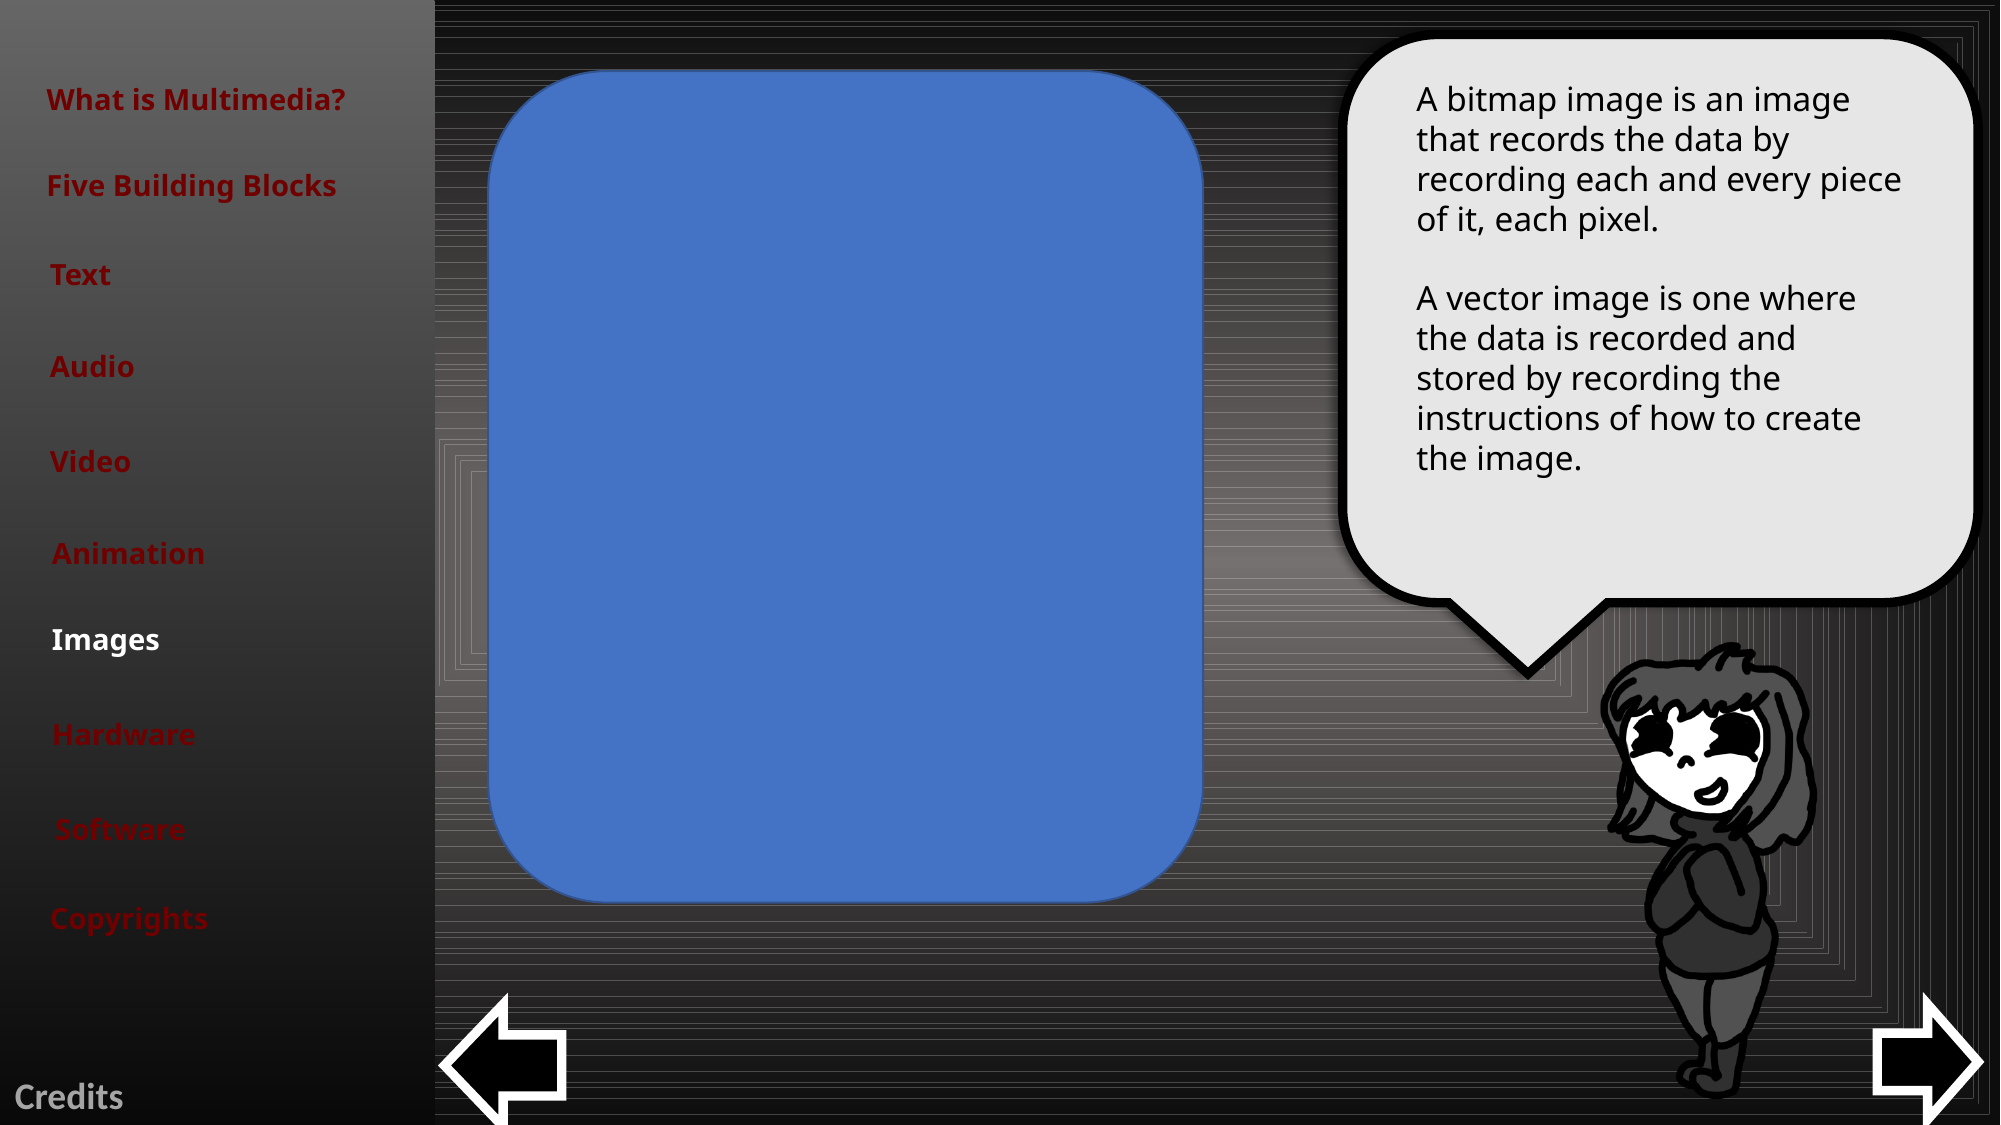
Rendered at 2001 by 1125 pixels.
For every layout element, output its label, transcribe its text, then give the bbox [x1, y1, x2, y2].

text_box [1876, 1001, 1980, 1123]
text_box A bitmap image is an image that records the data by recording each and every piece of it, each pixel. A vector image is one where the data is recorded and stored by recording the instructions of how to create the image. [1401, 70, 1919, 525]
text_box Copyrights [34, 892, 381, 943]
text_box Audio [34, 340, 359, 391]
text_box Video [34, 436, 368, 486]
text_box Images [37, 614, 362, 664]
text_box Hardware [37, 709, 383, 759]
text_box Software [40, 803, 381, 854]
text_box [0, 0, 435, 1125]
text_box Animation [37, 528, 370, 578]
text_box [1341, 33, 1980, 676]
text_box What is Multimedia? [31, 74, 457, 124]
text_box Text [34, 249, 368, 299]
text_box [443, 1001, 563, 1125]
text_box Five Building Blocks [31, 159, 435, 210]
picture [1579, 624, 1839, 1110]
text_box [487, 69, 1205, 904]
text_box Credits [0, 1064, 265, 1125]
